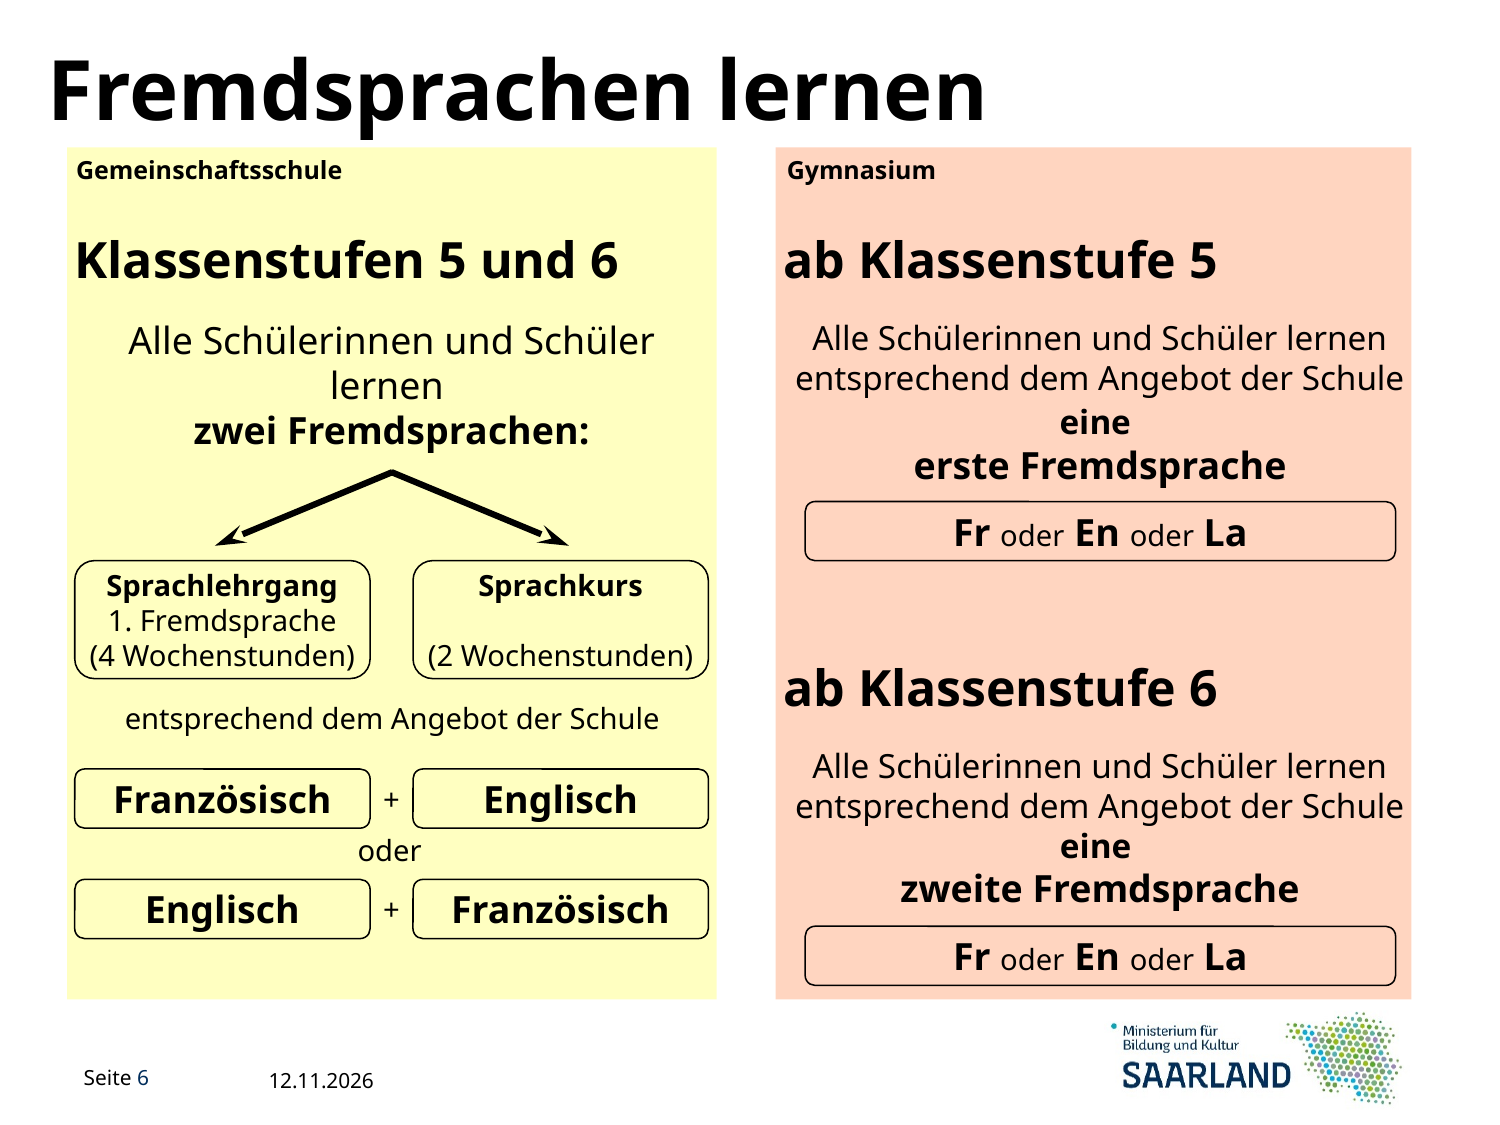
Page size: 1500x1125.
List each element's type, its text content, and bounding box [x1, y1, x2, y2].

text_box oder [354, 832, 425, 868]
text_box [775, 495, 1412, 737]
text_box Englisch [74, 879, 371, 939]
text_box [775, 918, 1412, 1000]
text_box Alle Schülerinnen und Schüler lernen entsprechend dem Angebot der Schule eine zweite Fremdsprache [775, 737, 1425, 918]
text_box entsprechend dem Angebot der Schule [67, 693, 718, 744]
text_box Fremdsprachen lernen [32, 29, 1004, 145]
text_box Gymnasium [772, 147, 952, 193]
text_box Sprachlehrgang 1. Fremdsprache (4 Wochenstunden) [74, 560, 371, 679]
picture [1104, 999, 1414, 1125]
text_box [67, 744, 717, 1000]
text_box + [369, 780, 413, 816]
text_box Fr oder En oder La [805, 926, 1396, 986]
text_box [67, 460, 717, 693]
text_box Französisch [412, 879, 709, 939]
text_box + [369, 891, 413, 927]
text_box Klassenstufen 5 und 6 [59, 221, 634, 297]
text_box Fr oder En oder La [805, 501, 1396, 561]
text_box Alle Schülerinnen und Schüler lernen entsprechend dem Angebot der Schule eine erste Fremdsprache [775, 309, 1425, 495]
text_box Alle Schülerinnen und Schüler lernen zwei Fremdsprachen: [67, 309, 717, 460]
text_box Englisch [412, 768, 709, 829]
text_box ab Klassenstufe 6 [768, 649, 1233, 725]
text_box Französisch [74, 768, 371, 829]
text_box [775, 147, 1412, 309]
text_box 17.11.2020 [253, 1060, 443, 1096]
text_box ab Klassenstufe 5 [768, 221, 1233, 297]
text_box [214, 471, 570, 546]
text_box Sprachkurs (2 Wochenstunden) [413, 560, 709, 679]
text_box Gemeinschaftsschule [61, 147, 358, 193]
text_box [67, 147, 717, 309]
